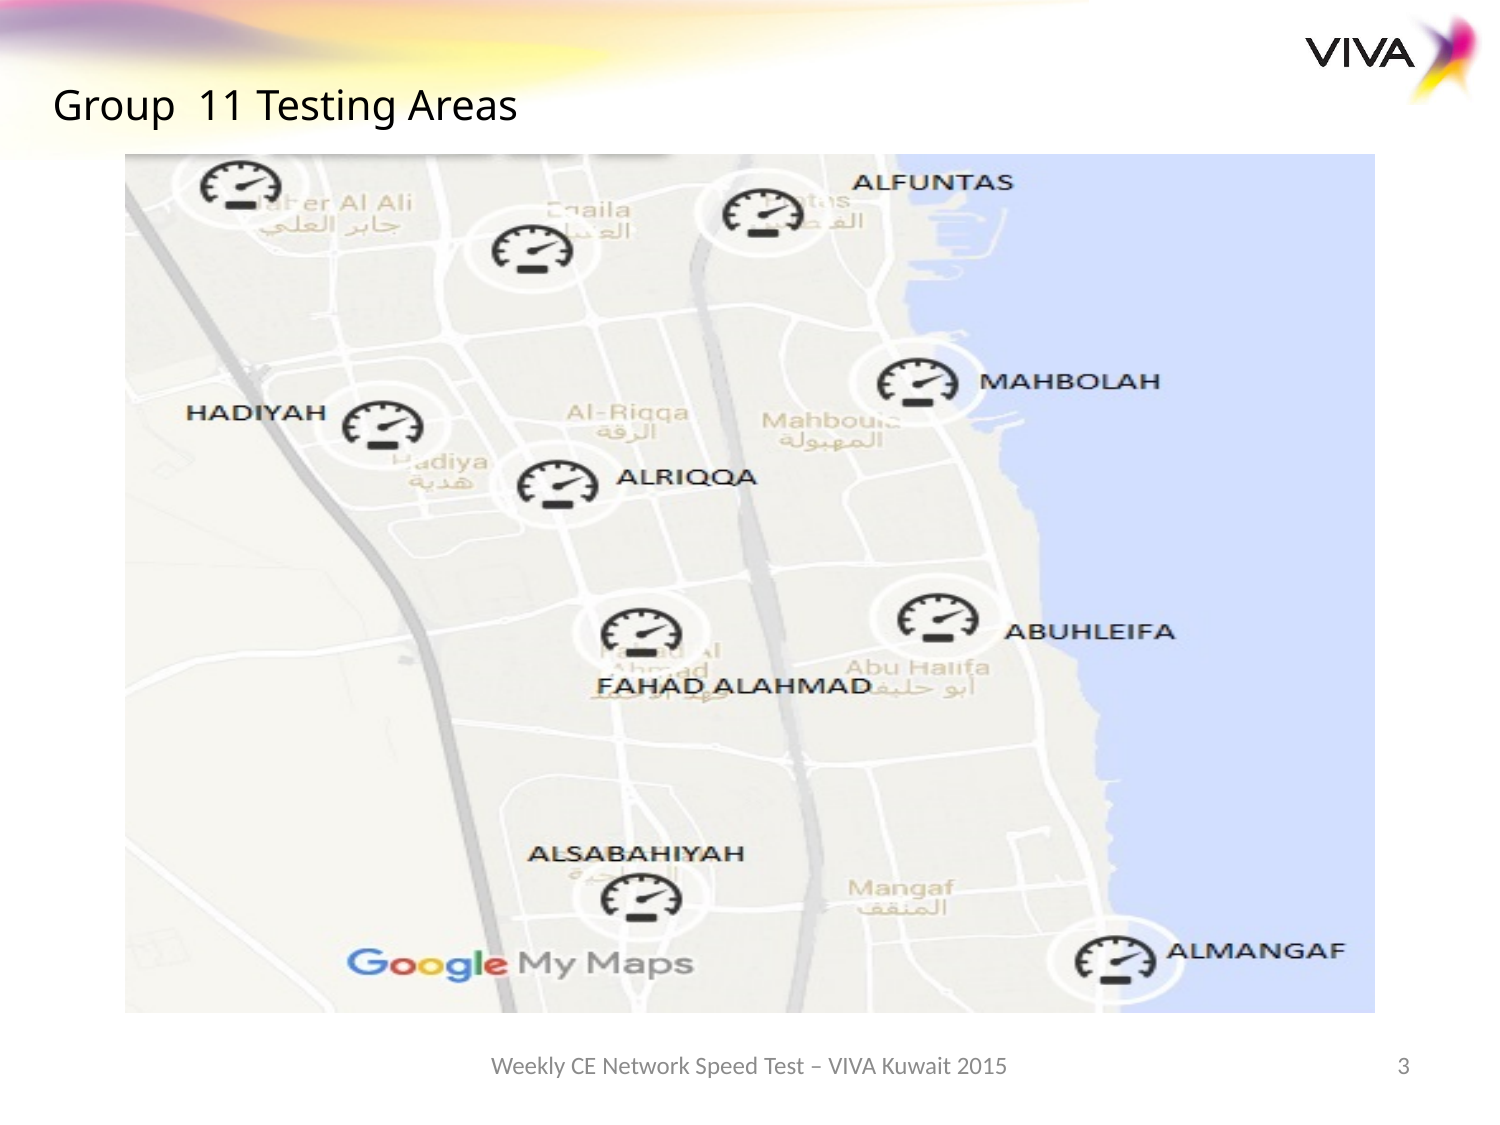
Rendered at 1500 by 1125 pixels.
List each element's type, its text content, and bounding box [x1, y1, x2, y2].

picture [0, 0, 1089, 160]
picture [1300, 12, 1485, 105]
text_box Group 11 Testing Areas [37, 24, 1278, 184]
text_box Weekly CE Network Speed Test – VIVA Kuwait 2015 [205, 1042, 1074, 1103]
text_box 3 [1074, 1042, 1425, 1103]
picture [124, 154, 1376, 1013]
